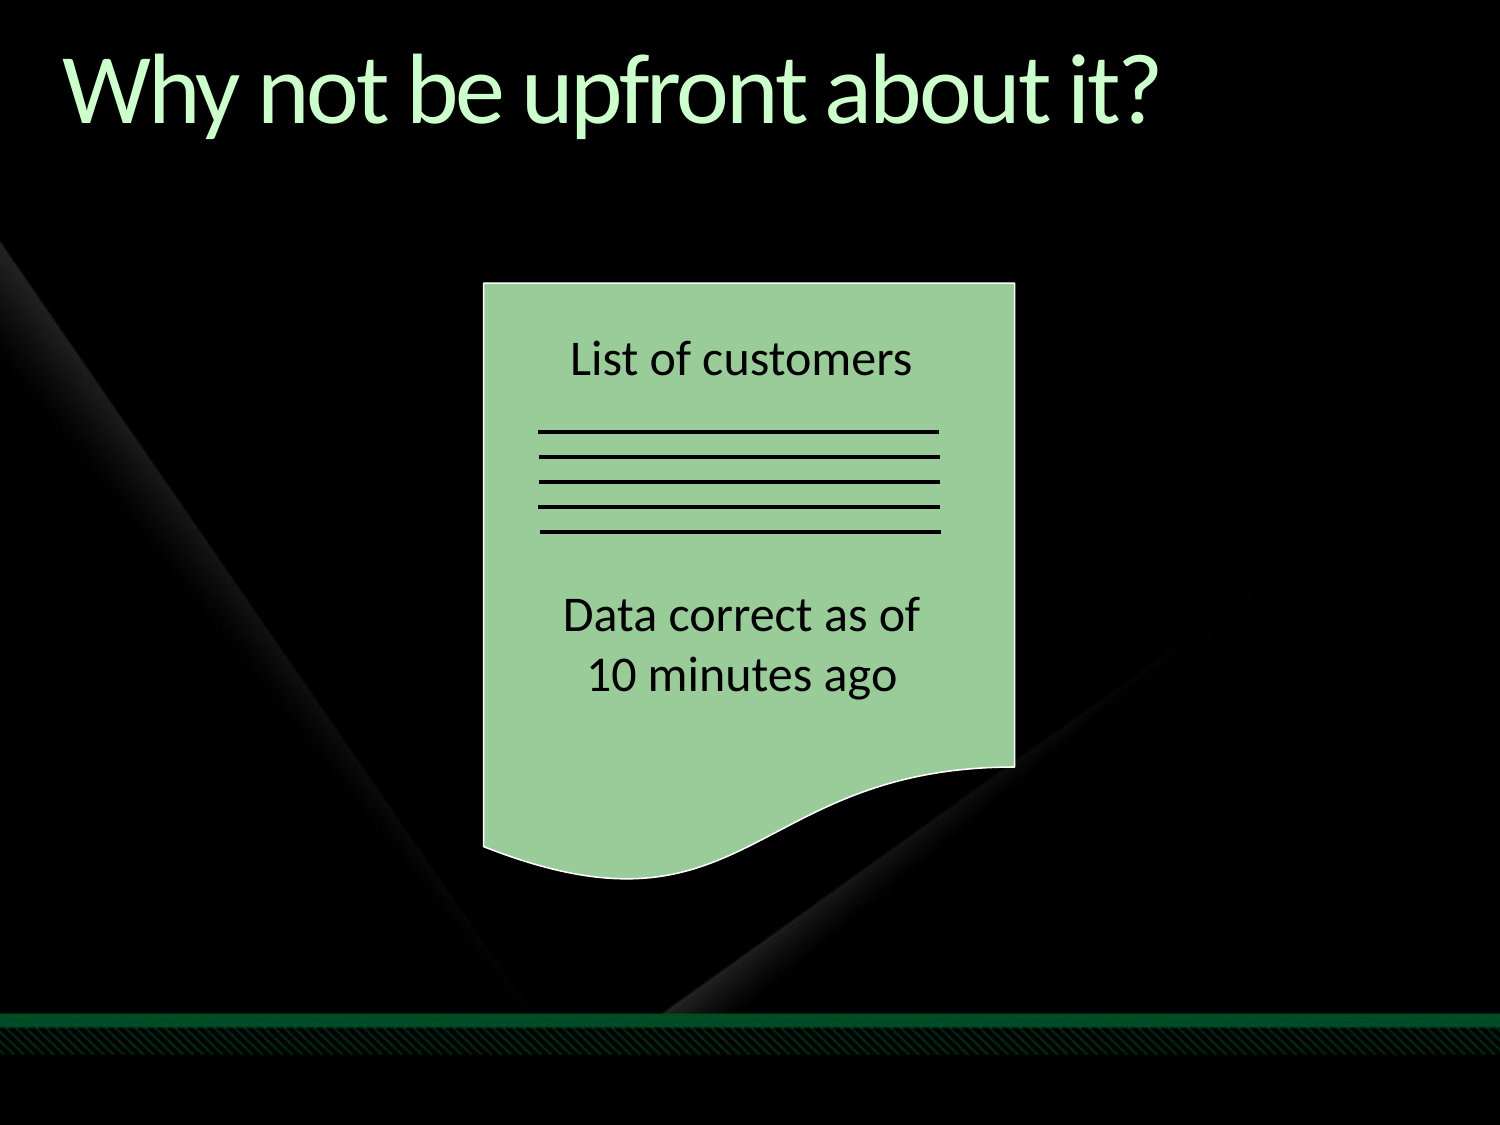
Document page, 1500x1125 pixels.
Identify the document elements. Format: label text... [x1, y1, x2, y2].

text_box List of customers [538, 318, 945, 393]
title Why not be upfront about it? [62, 37, 1438, 147]
text_box Data correct as of 10 minutes ago [538, 573, 945, 709]
text_box [483, 283, 1015, 879]
picture [0, 0, 1500, 1125]
